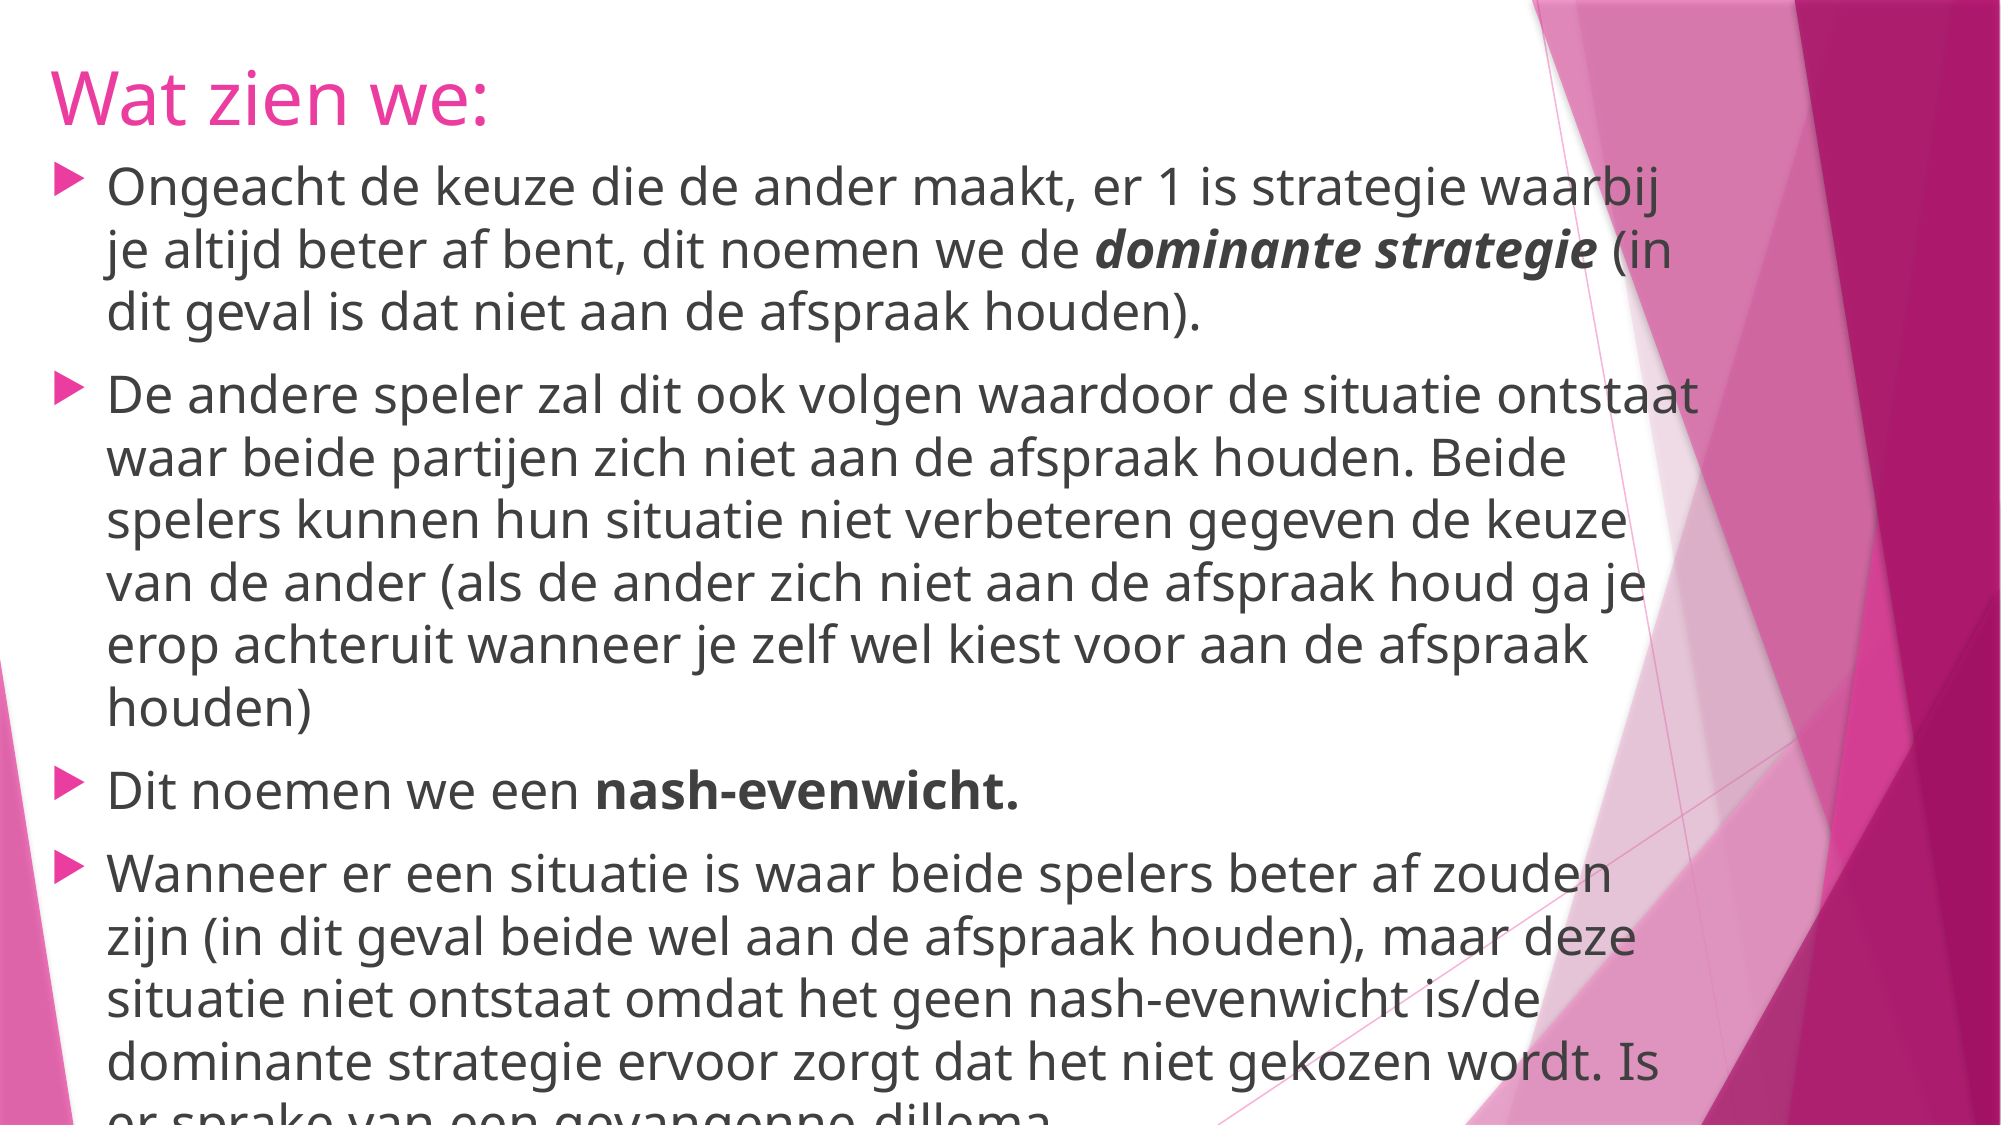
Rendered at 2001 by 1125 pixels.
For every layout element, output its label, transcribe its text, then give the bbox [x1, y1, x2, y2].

title Wat zien we: [35, 43, 1528, 146]
list Ongeacht de keuze die de ander maakt, er 1 is strategie waarbij je altijd beter af bent, dit noemen we de dominante strategie (in dit geval is dat niet aan de afspraak houden). De andere speler zal dit ook volgen waardoor de situatie ontstaat waar beide partijen zich niet aan de afspraak houden. Beide spelers kunnen hun situatie niet verbeteren gegeven de keuze van de ander (als de ander zich niet aan de afspraak houd ga je erop achteruit wanneer je zelf wel kiest voor aan de afspraak houden) Dit noemen we een nash-evenwicht. Wanneer er een situatie is waar beide spelers beter af zouden zijn (in dit geval beide wel aan de afspraak houden), maar deze situatie niet ontstaat omdat het geen nash-evenwicht is/de dominante strategie ervoor zorgt dat het niet gekozen wordt. Is er sprake van een gevangenne-dillema. [35, 146, 1722, 989]
